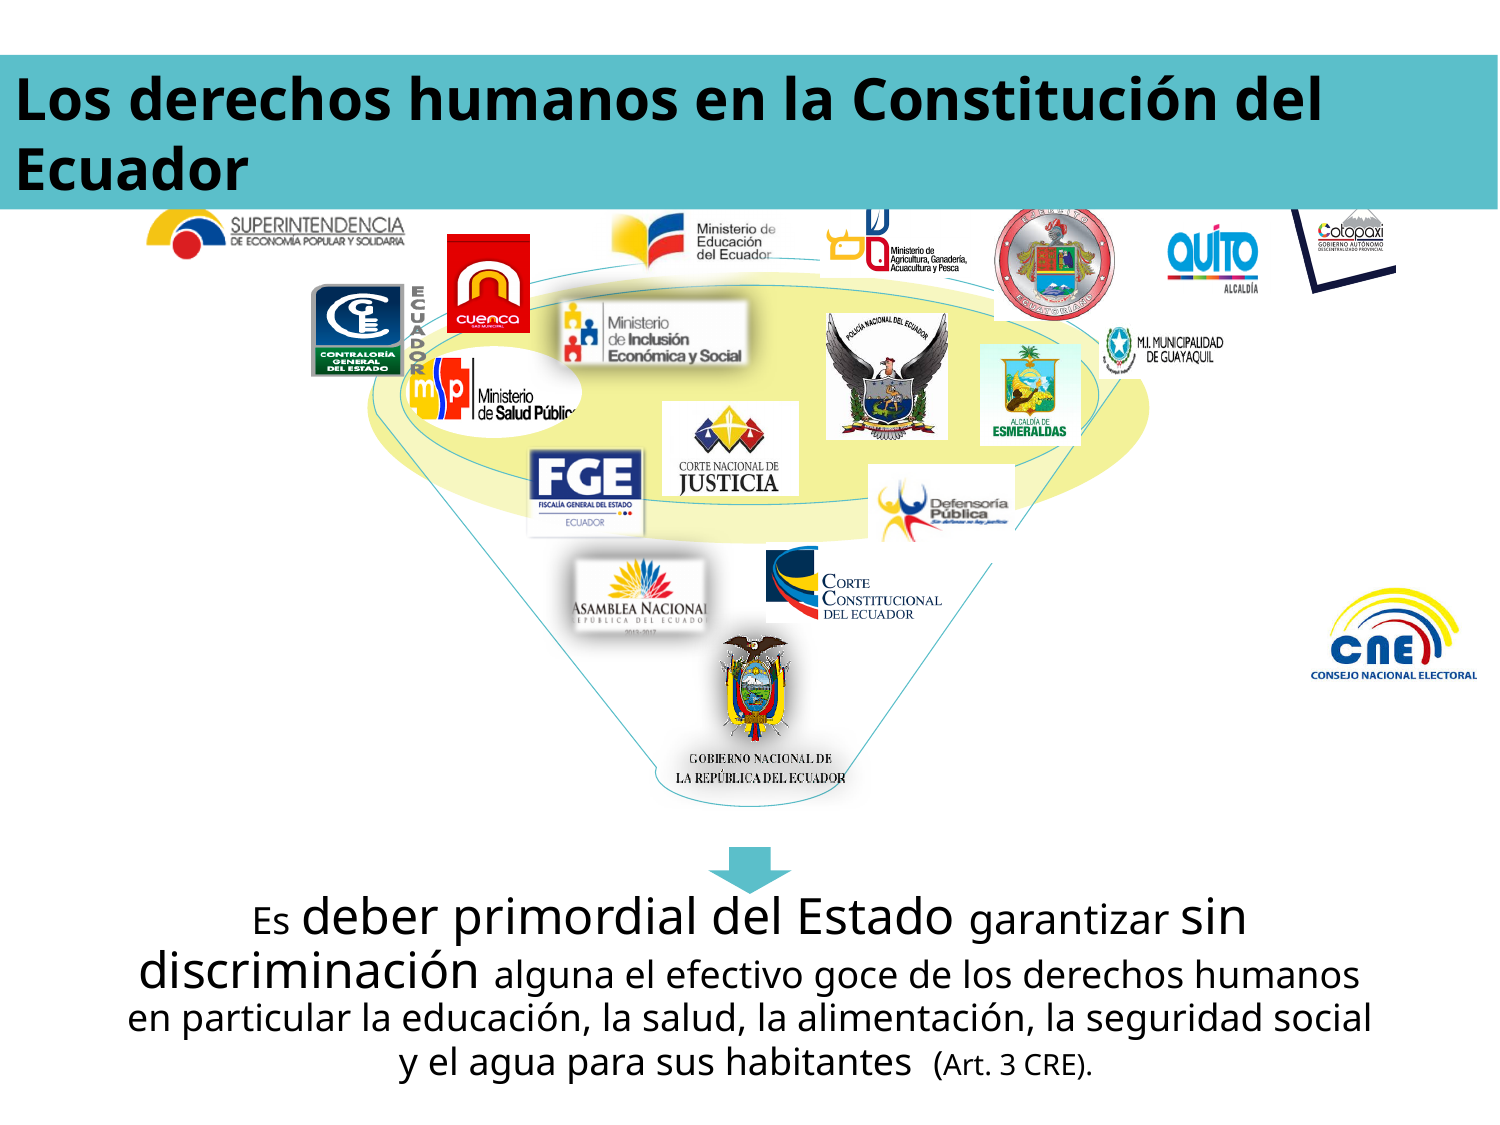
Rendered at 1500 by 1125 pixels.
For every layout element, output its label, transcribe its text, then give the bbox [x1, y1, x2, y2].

picture [525, 445, 648, 540]
picture [662, 401, 799, 496]
picture [1154, 189, 1396, 294]
picture [826, 313, 948, 440]
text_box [0, 155, 1500, 1125]
picture [130, 178, 804, 438]
picture [994, 200, 1227, 379]
picture [820, 197, 971, 278]
picture [570, 554, 845, 783]
picture [766, 464, 1015, 623]
picture [1311, 577, 1477, 692]
text_box Los derechos humanos en la Constitución del Ecuador [0, 54, 1498, 155]
picture [980, 344, 1081, 446]
picture [447, 234, 530, 333]
